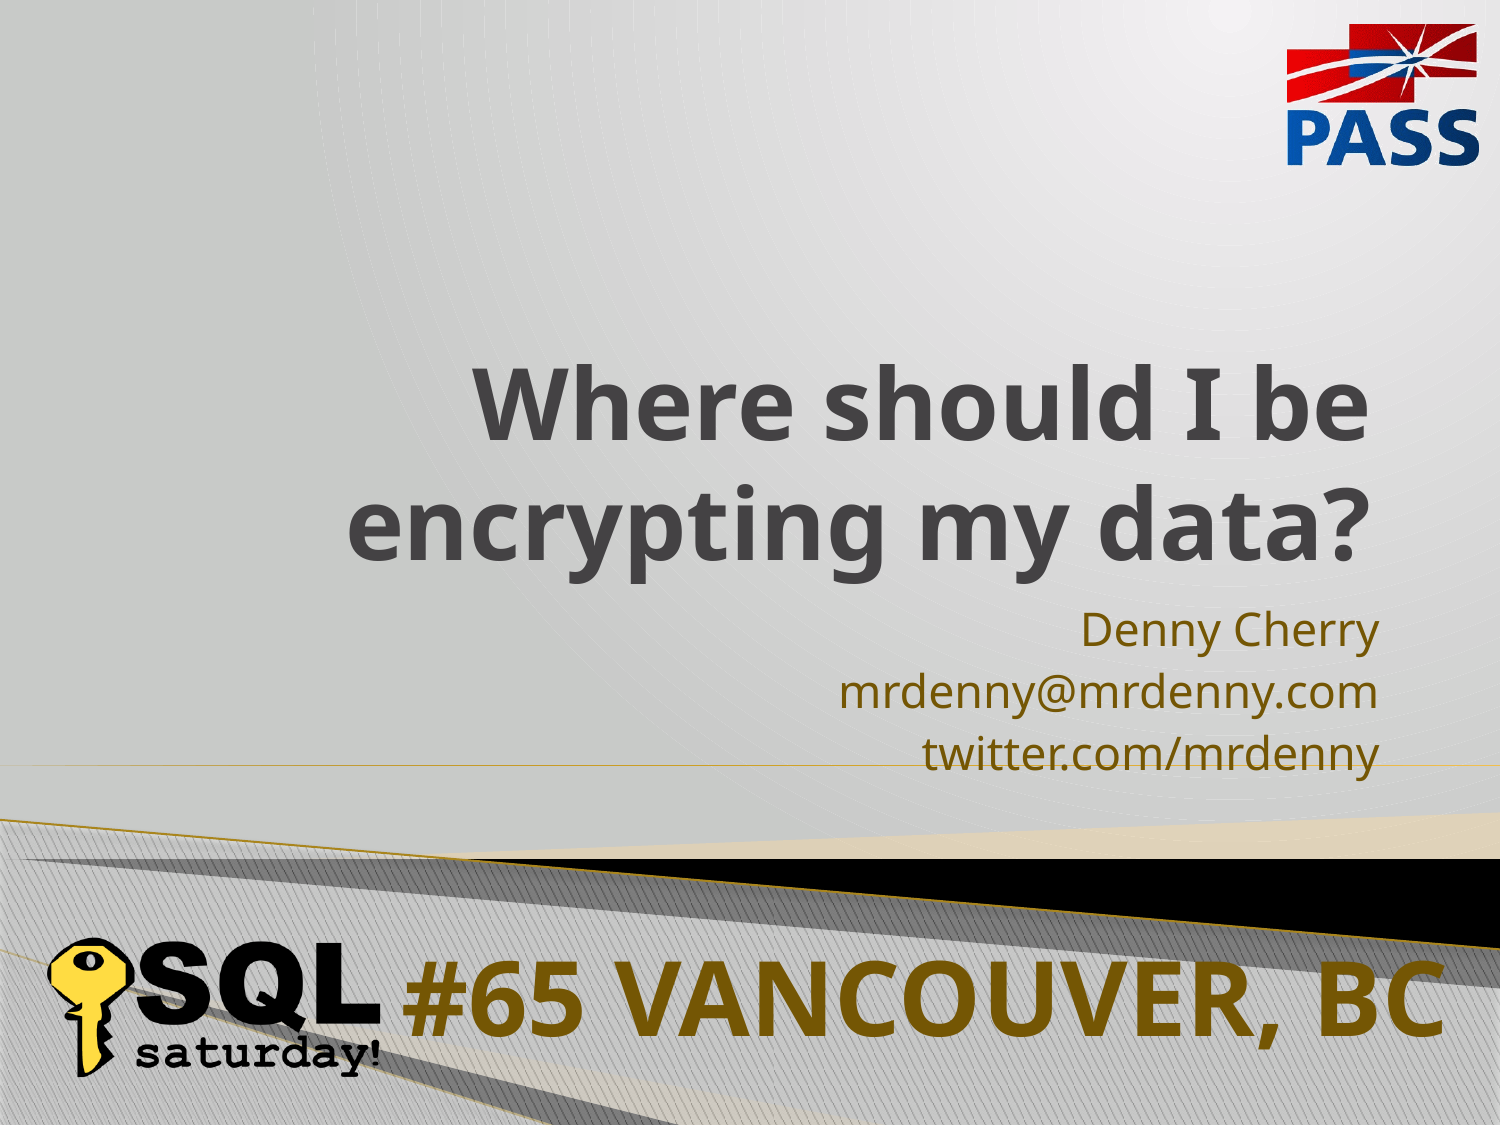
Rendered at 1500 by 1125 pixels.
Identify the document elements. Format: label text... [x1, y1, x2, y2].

subtitle Denny Cherry mrdenny@mrdenny.com twitter.com/mrdenny [112, 592, 1388, 790]
picture [41, 932, 680, 1125]
text_box #65 Vancouver, BC [386, 924, 1500, 1065]
picture [1287, 24, 1479, 171]
title Where should I be encrypting my data? [112, 287, 1388, 588]
picture [5, 859, 1182, 924]
